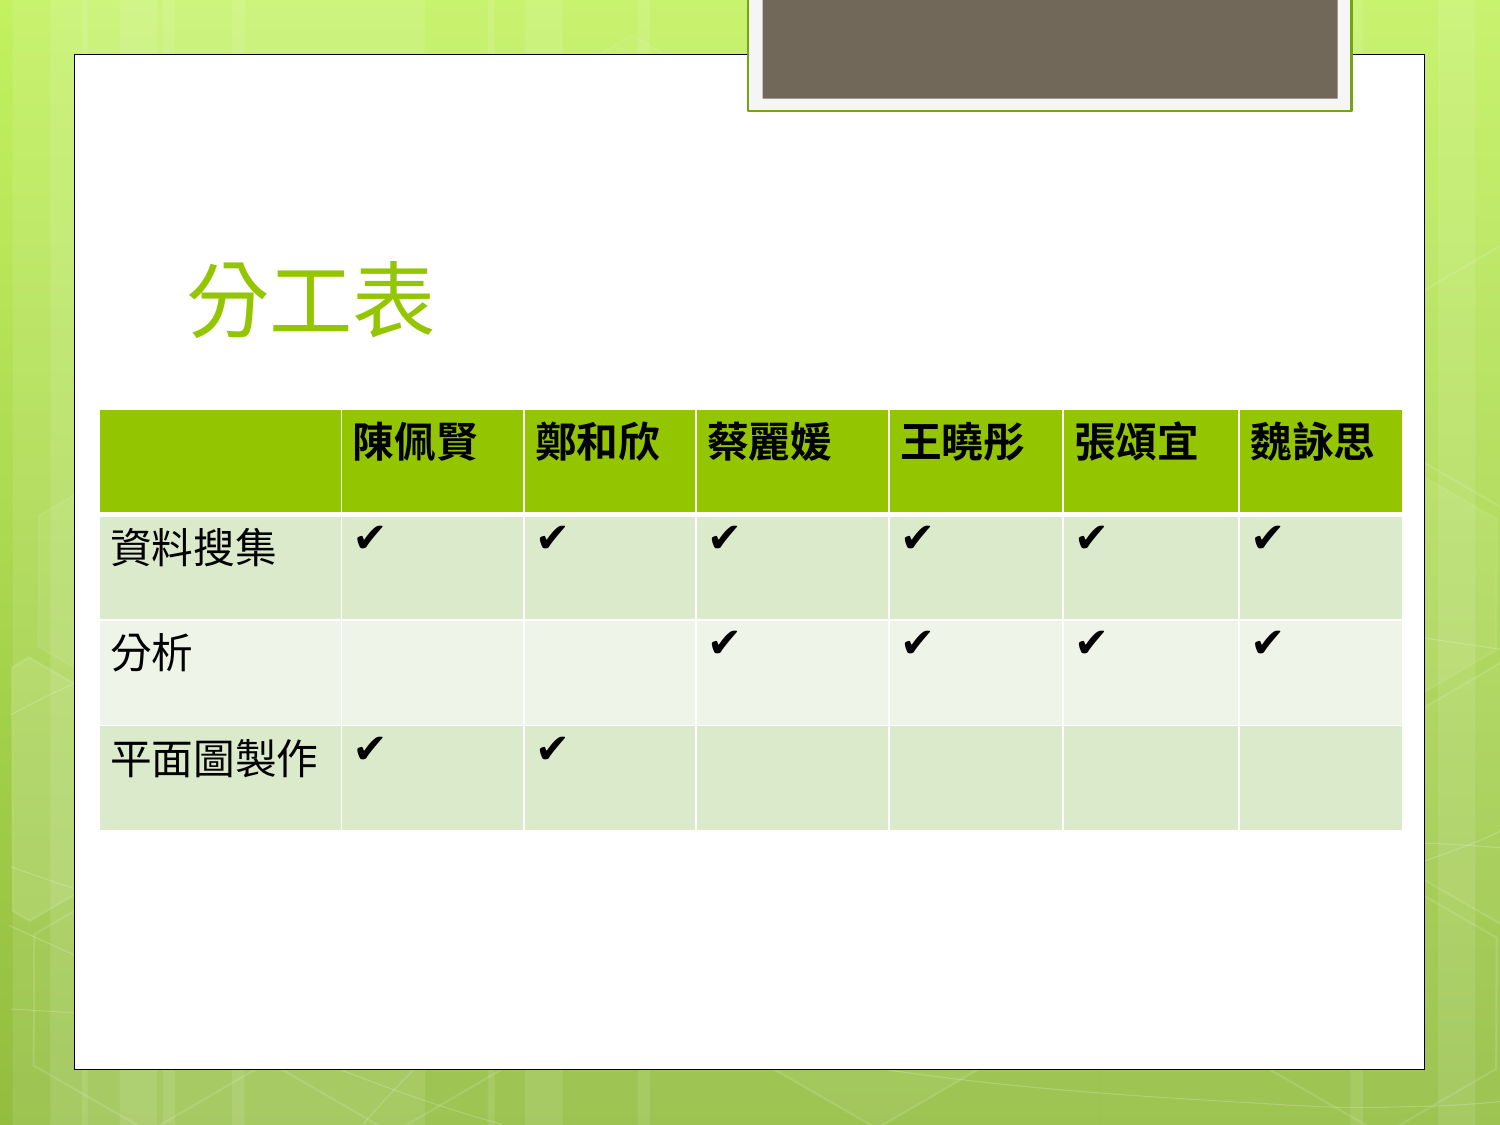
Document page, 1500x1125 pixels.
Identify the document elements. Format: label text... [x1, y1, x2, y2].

table_cell ✔ [525, 517, 695, 619]
table_cell ✔ [1064, 621, 1238, 725]
table_cell [342, 621, 523, 725]
table_cell ✔ [1064, 517, 1238, 619]
table_cell ✔ [890, 621, 1062, 725]
table_cell ✔ [890, 517, 1062, 619]
table_cell ✔ [342, 726, 523, 830]
table_cell [890, 726, 1062, 830]
table_cell 平面圖製作 [100, 726, 341, 830]
table_cell [1064, 726, 1238, 830]
table_header 鄭和欣 [525, 410, 695, 512]
table_cell [697, 726, 888, 830]
table_header 張頌宜 [1064, 410, 1238, 512]
table_header 王曉彤 [890, 410, 1062, 512]
table_header 蔡麗媛 [697, 410, 888, 512]
table_cell 分析 [100, 621, 341, 725]
table_cell 資料搜集 [100, 517, 341, 619]
table_cell ✔ [1240, 621, 1402, 725]
title 分工表 [171, 168, 1324, 357]
table_cell [1240, 726, 1402, 830]
table_cell ✔ [1240, 517, 1402, 619]
table_header 魏詠思 [1240, 410, 1402, 512]
table_header [100, 410, 341, 512]
table_cell [525, 621, 695, 725]
table_header 陳佩賢 [342, 410, 523, 512]
table_cell ✔ [697, 621, 888, 725]
table_cell ✔ [697, 517, 888, 619]
table_cell ✔ [342, 517, 523, 619]
text_box [128, 513, 160, 574]
table_cell ✔ [525, 726, 695, 830]
